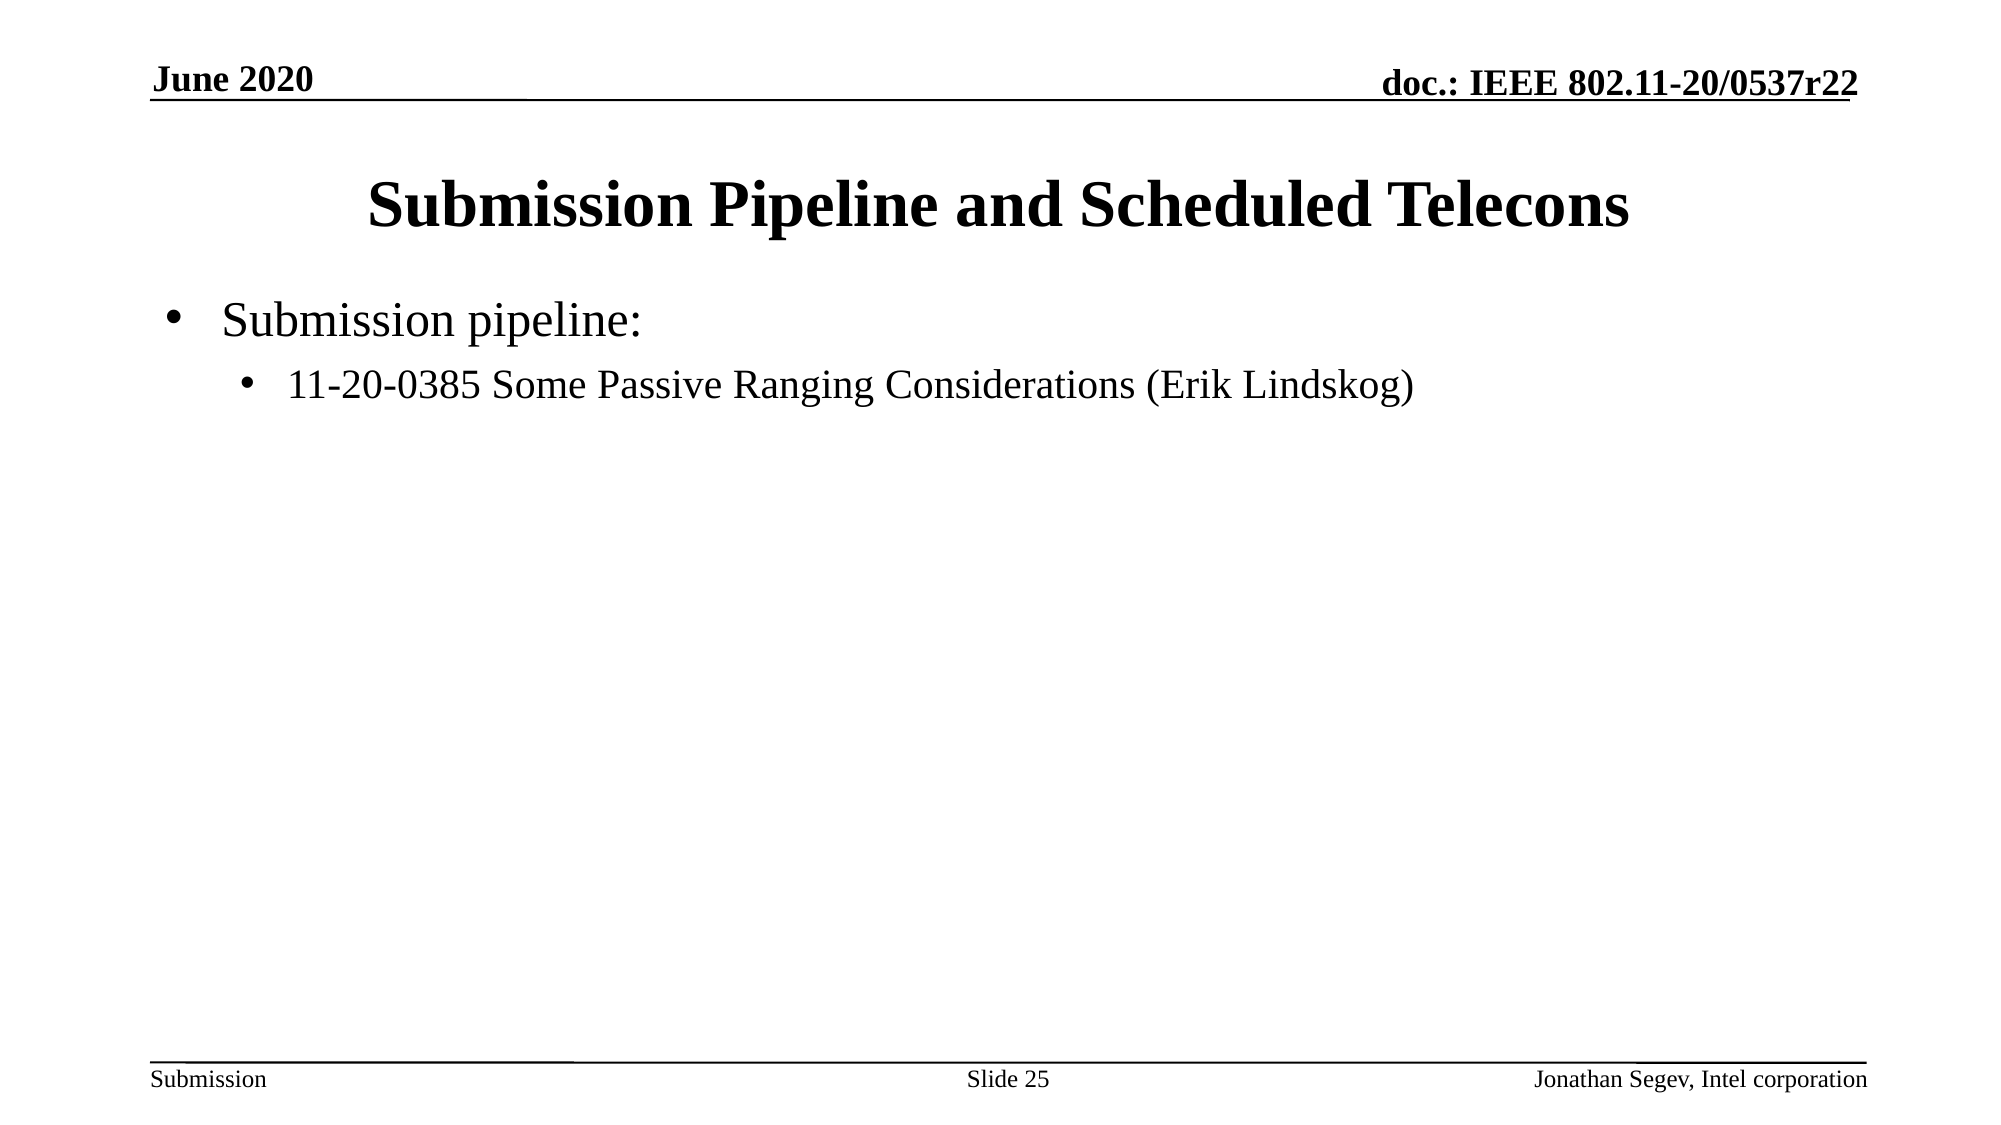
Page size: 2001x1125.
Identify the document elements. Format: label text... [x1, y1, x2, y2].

list Submission pipeline: 11-20-0385 Some Passive Ranging Considerations (Erik Lindskog) [149, 278, 1850, 670]
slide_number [152, 54, 563, 100]
title Submission Pipeline and Scheduled Telecons [149, 112, 1850, 278]
footer Jonathan Segev, Intel corporation [1171, 1061, 1869, 1093]
slide_number Slide 25 [950, 1061, 1067, 1123]
